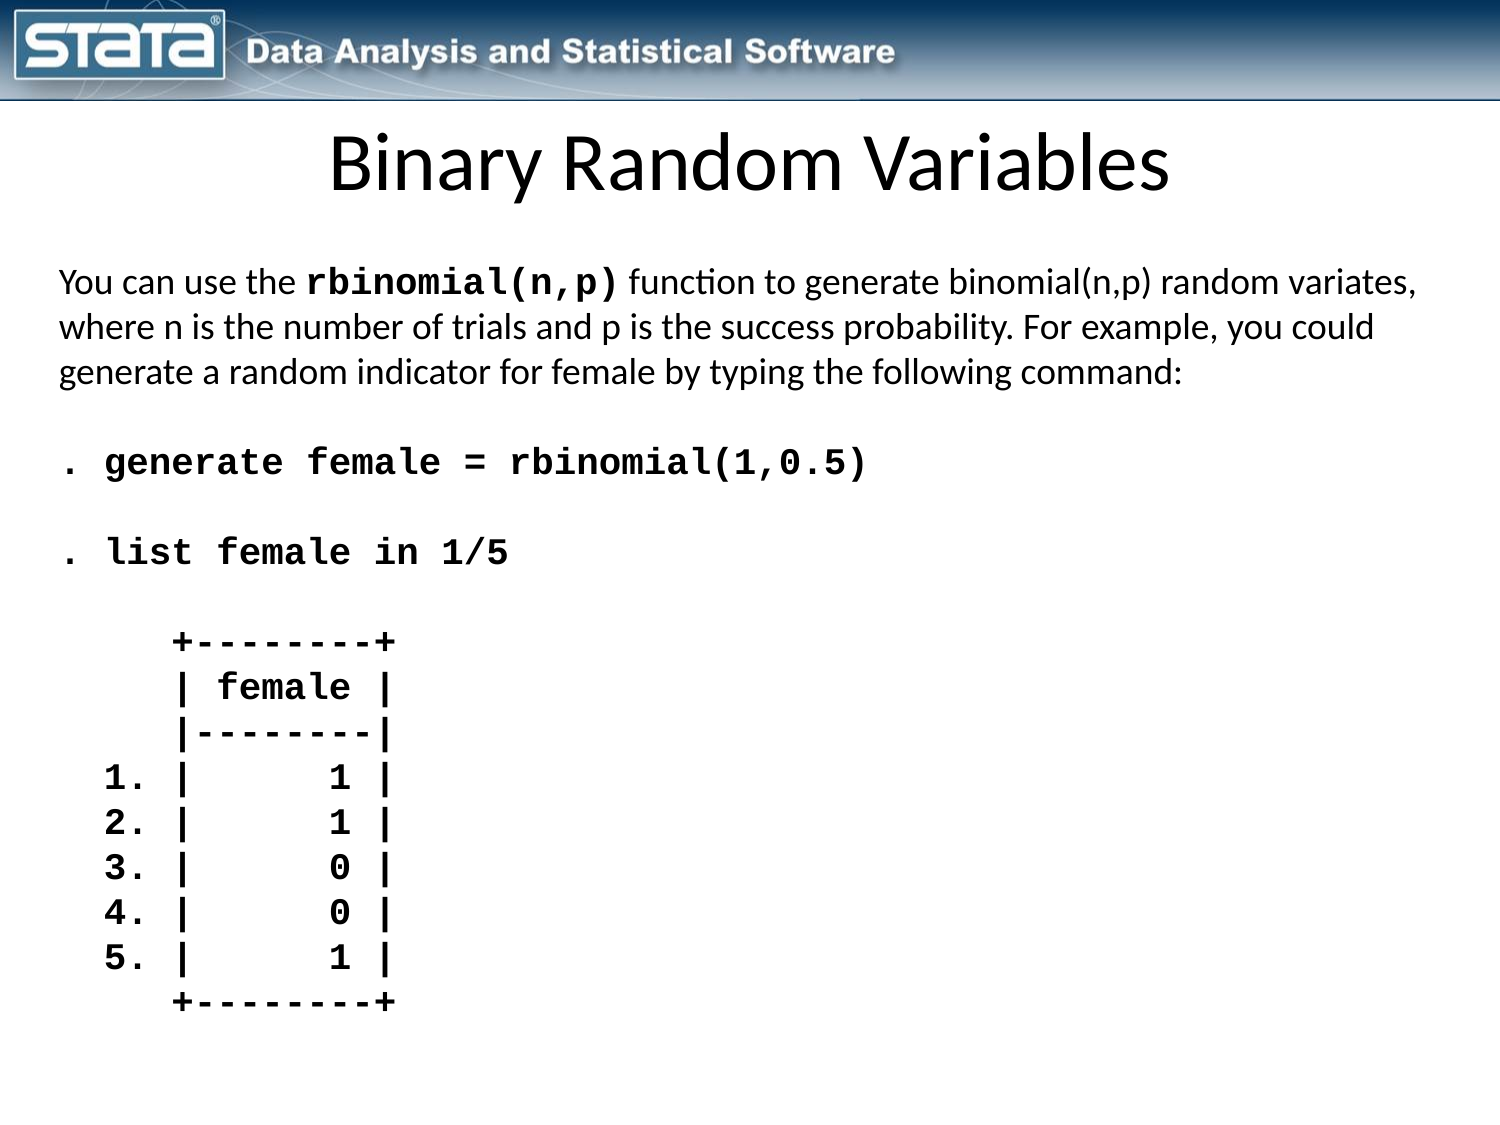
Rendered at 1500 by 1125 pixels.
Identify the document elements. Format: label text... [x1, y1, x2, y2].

text_box Binary Random Variables [0, 99, 1500, 215]
picture [0, 0, 1500, 99]
list You can use the rbinomial(n,p) function to generate binomial(n,p) random variates, where n is the number of trials and p is the success probability. For example, you could generate a random indicator for female by typing the following command: . generate female = rbinomial(1,0.5) . list female in 1/5 +--------+ | female | |--------| 1. | 1 | 2. | 1 | 3. | 0 | 4. | 0 | 5. | 1 | +--------+ [43, 249, 1457, 1063]
